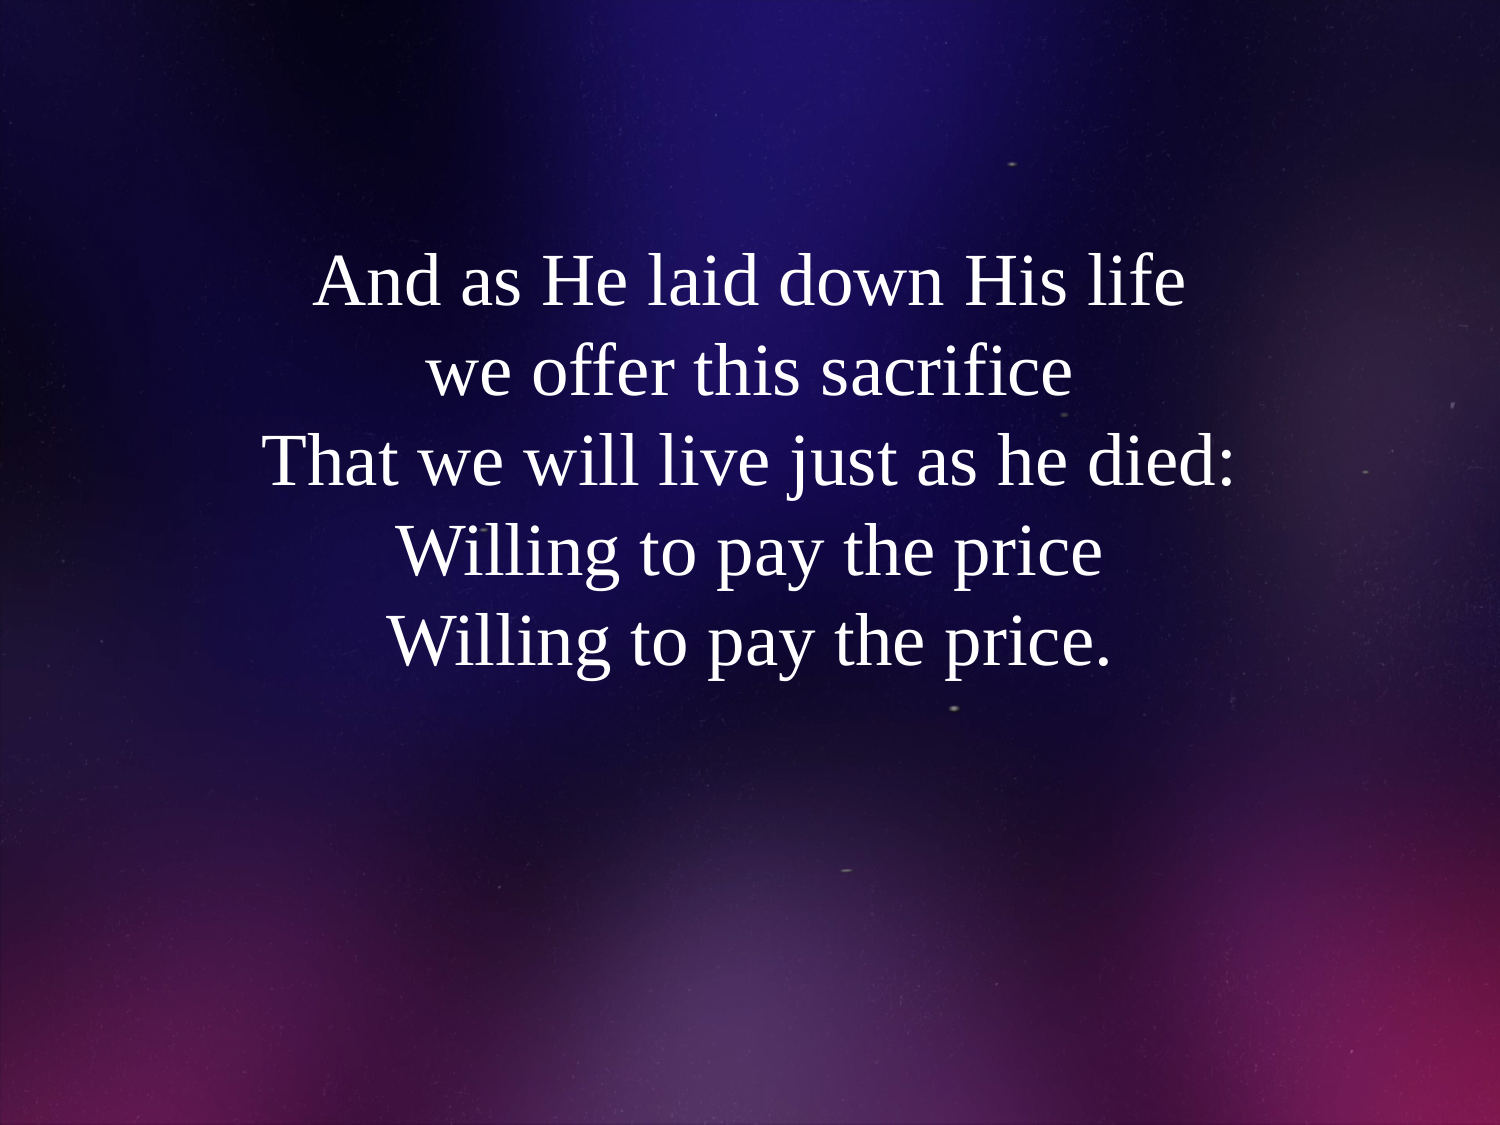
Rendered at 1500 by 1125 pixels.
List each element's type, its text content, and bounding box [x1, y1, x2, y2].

title And as He laid down His life we offer this sacrifice That we will live just as he died: Willing to pay the price Willing to pay the price. [62, 361, 1438, 550]
picture [0, 0, 1500, 1125]
